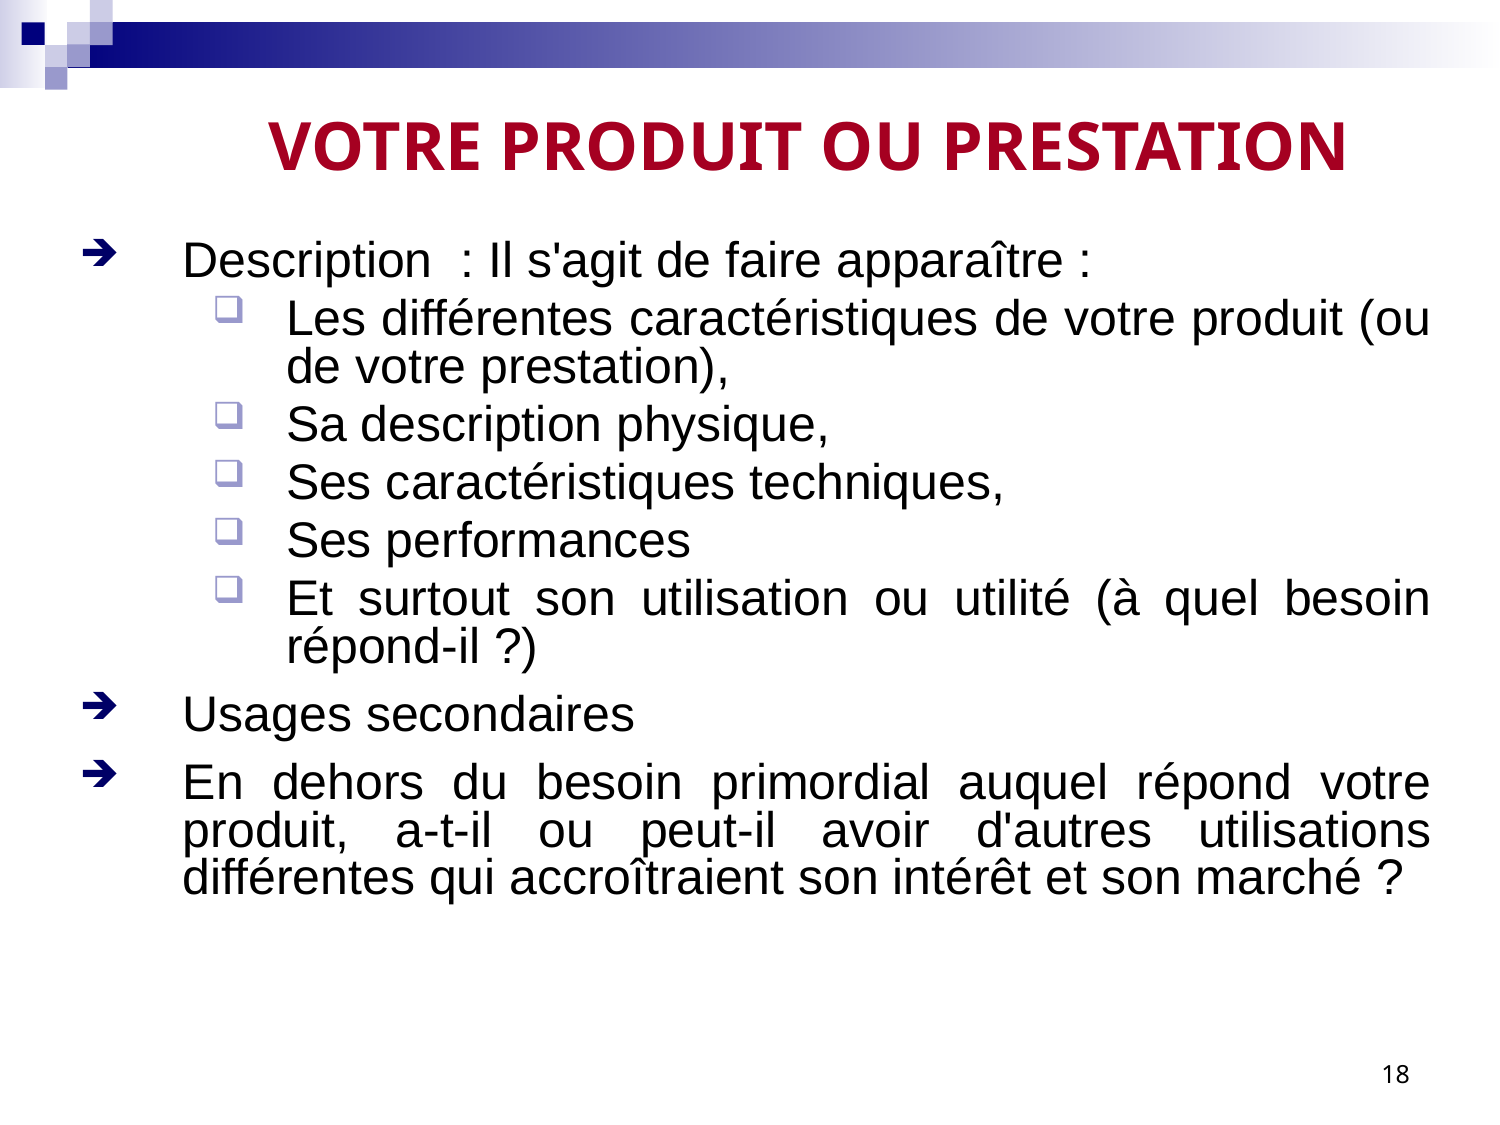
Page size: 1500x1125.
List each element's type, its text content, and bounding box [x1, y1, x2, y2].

title VOTRE PRODUIT OU PRESTATION [171, 56, 1447, 231]
list Description : Il s'agit de faire apparaître : Les différentes caractéristiques de votre produit (ou de votre prestation), Sa description physique, Ses caractéristiques techniques, Ses performances Et surtout son utilisation ou utilité (à quel besoin répond-il ?) Usages secondaires En dehors du besoin primordial auquel répond votre produit, a-t-il ou peut-il avoir d'autres utilisations différentes qui accroîtraient son intérêt et son marché ? [64, 231, 1447, 929]
slide_number 18 [1074, 1025, 1425, 1100]
